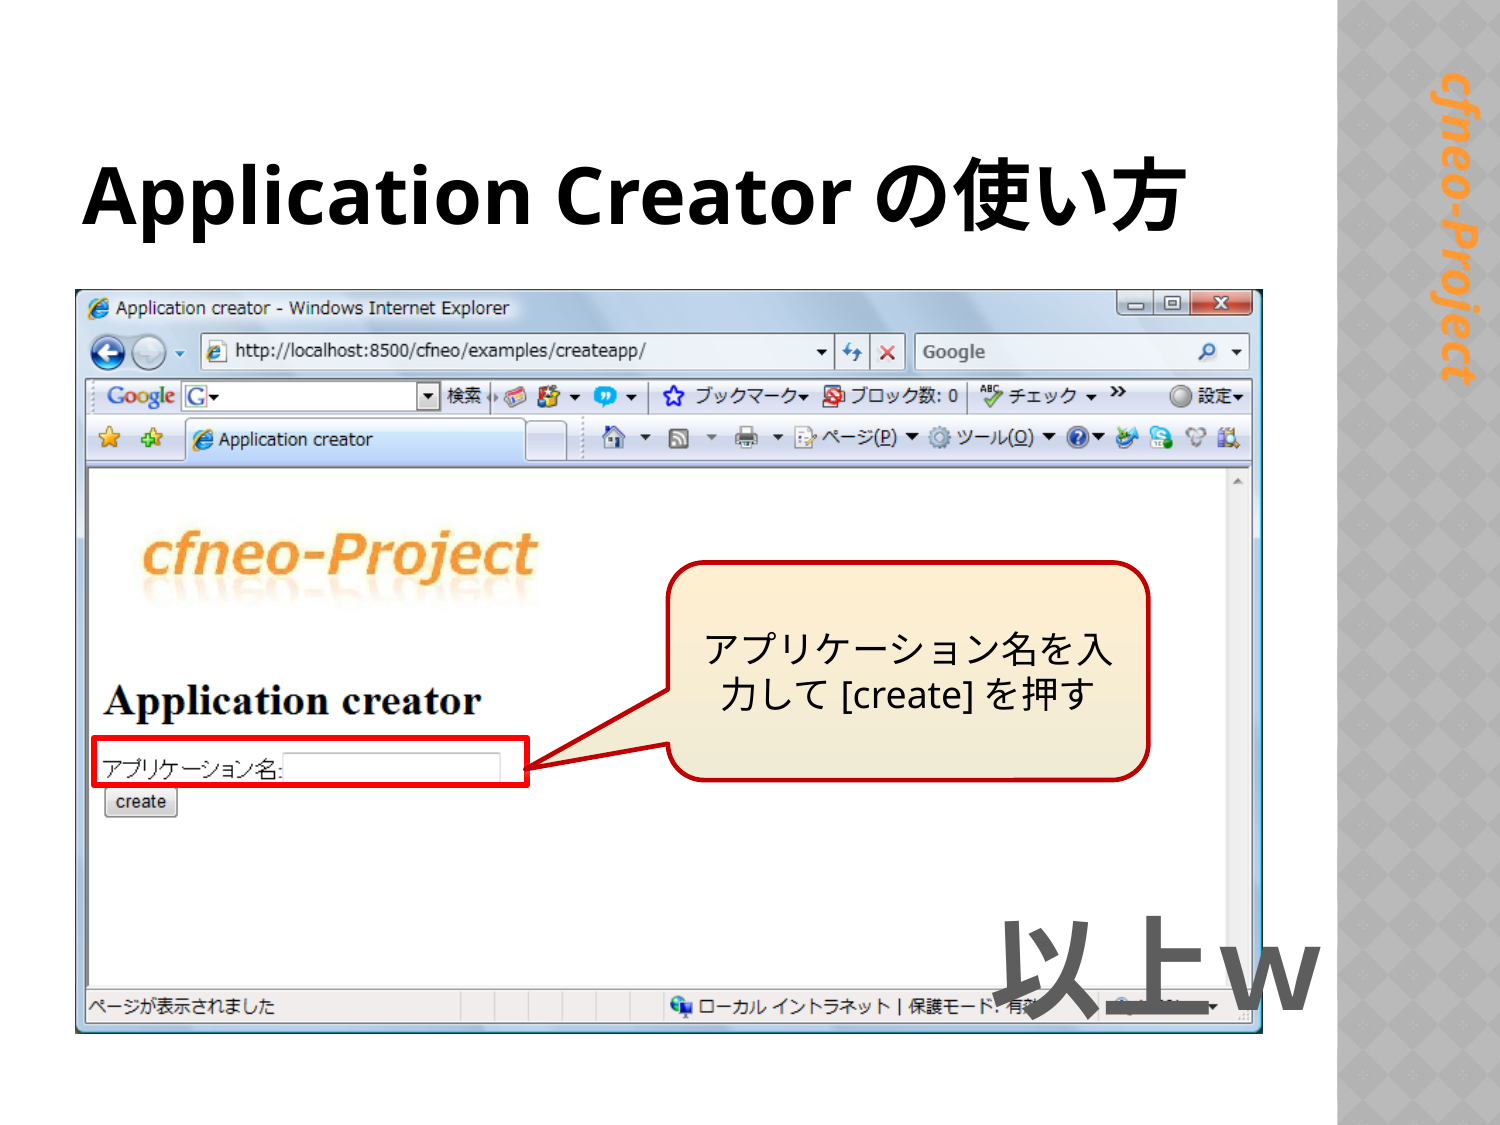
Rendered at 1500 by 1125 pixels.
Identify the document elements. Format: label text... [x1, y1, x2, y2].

text_box 以上ｗ [1264, 890, 1342, 1041]
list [74, 289, 1263, 1034]
title Application Creatorの使い方 [75, 52, 1263, 240]
